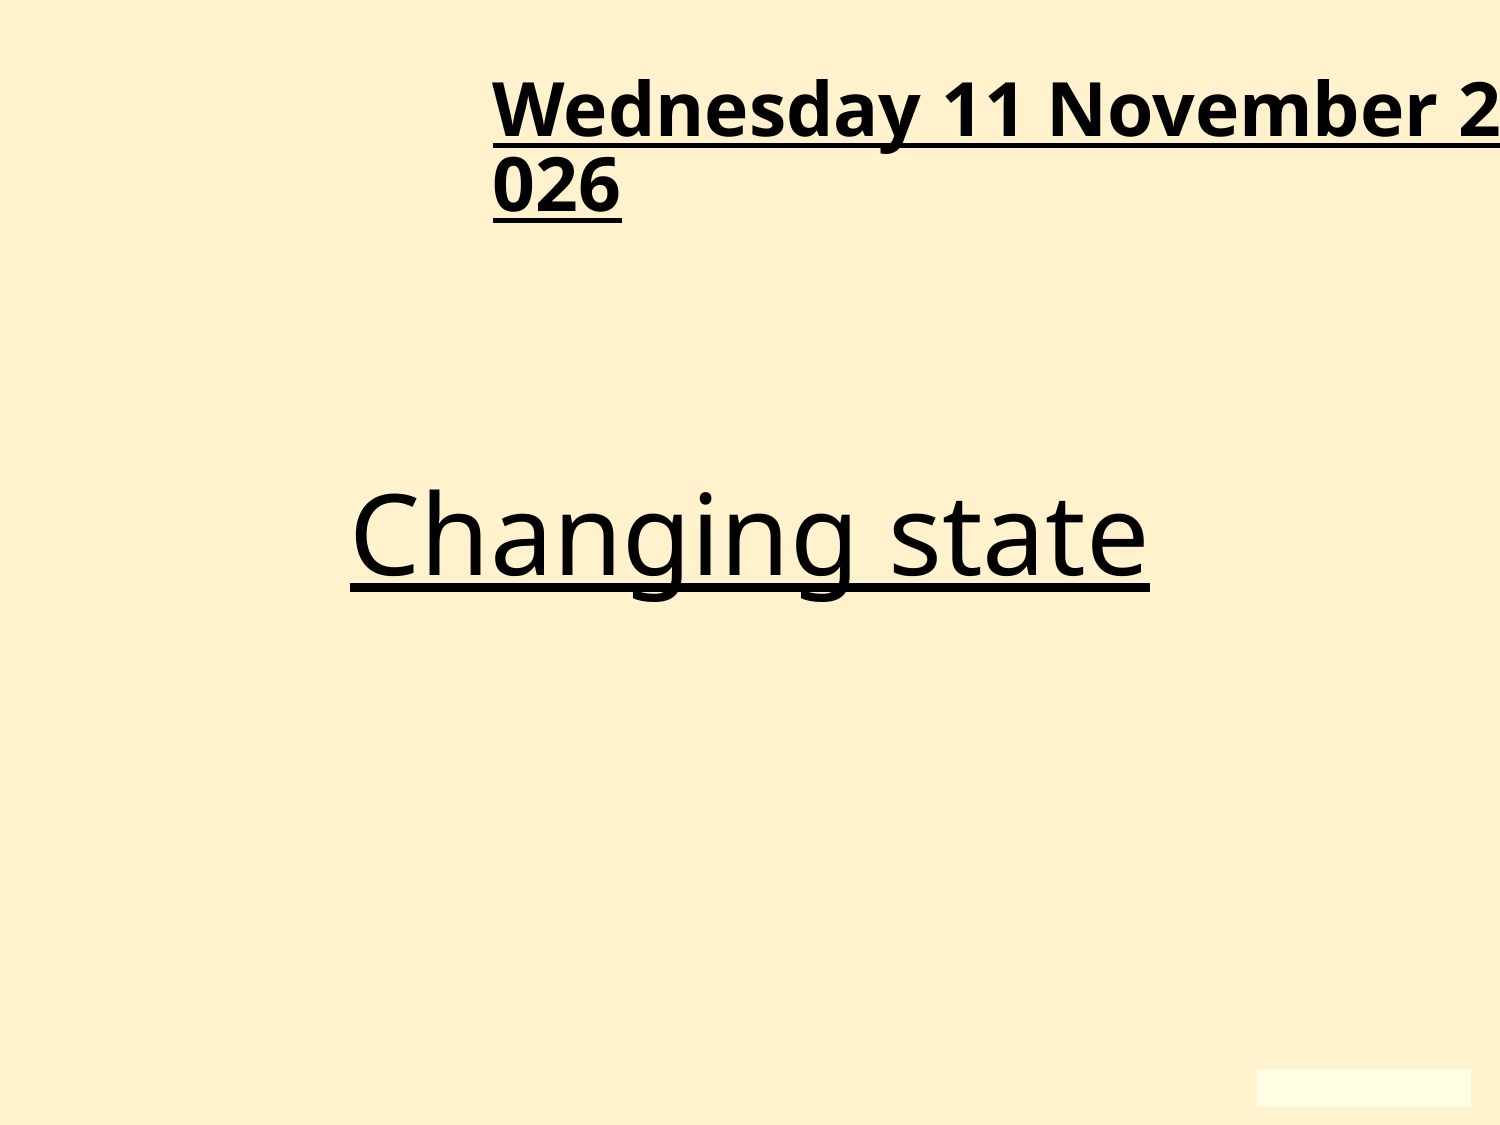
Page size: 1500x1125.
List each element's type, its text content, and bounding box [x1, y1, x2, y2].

title Changing state [187, 361, 1313, 611]
text_box [1257, 1069, 1471, 1107]
text_box Tuesday, 29 September 2020 [478, 54, 1500, 172]
